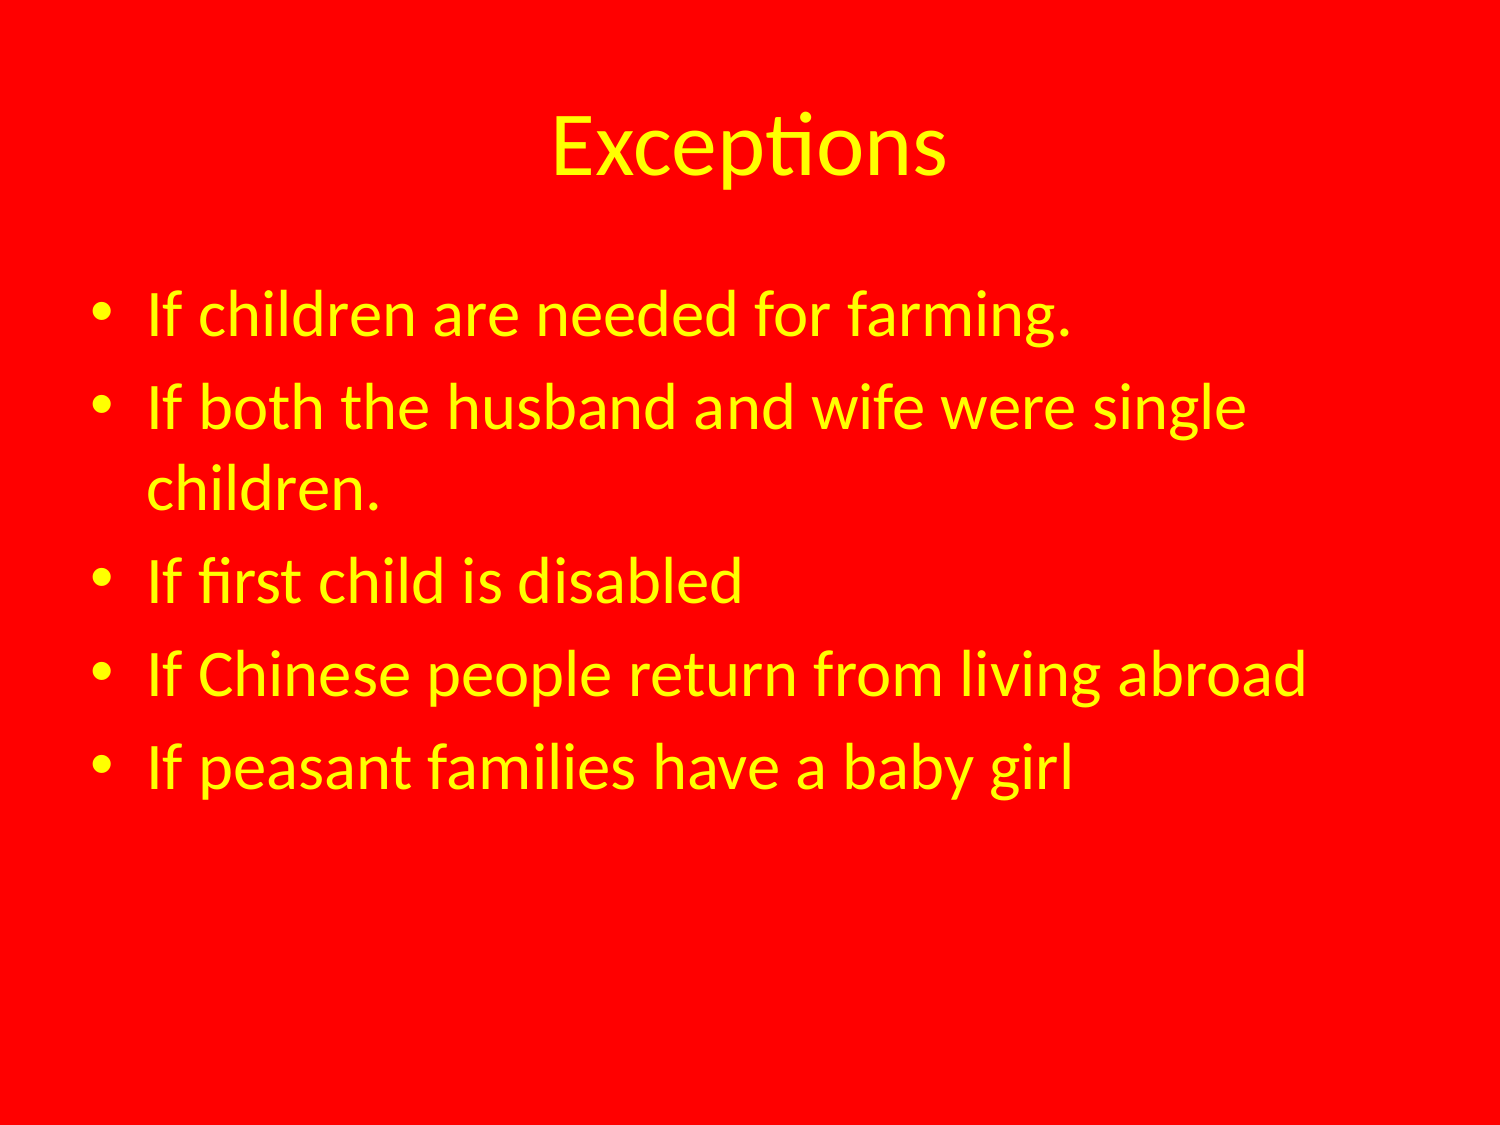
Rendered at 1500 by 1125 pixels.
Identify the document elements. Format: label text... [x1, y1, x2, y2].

title Exceptions [74, 44, 1426, 233]
list If children are needed for farming. If both the husband and wife were single children. If first child is disabled If Chinese people return from living abroad If peasant families have a baby girl [74, 262, 1426, 1006]
